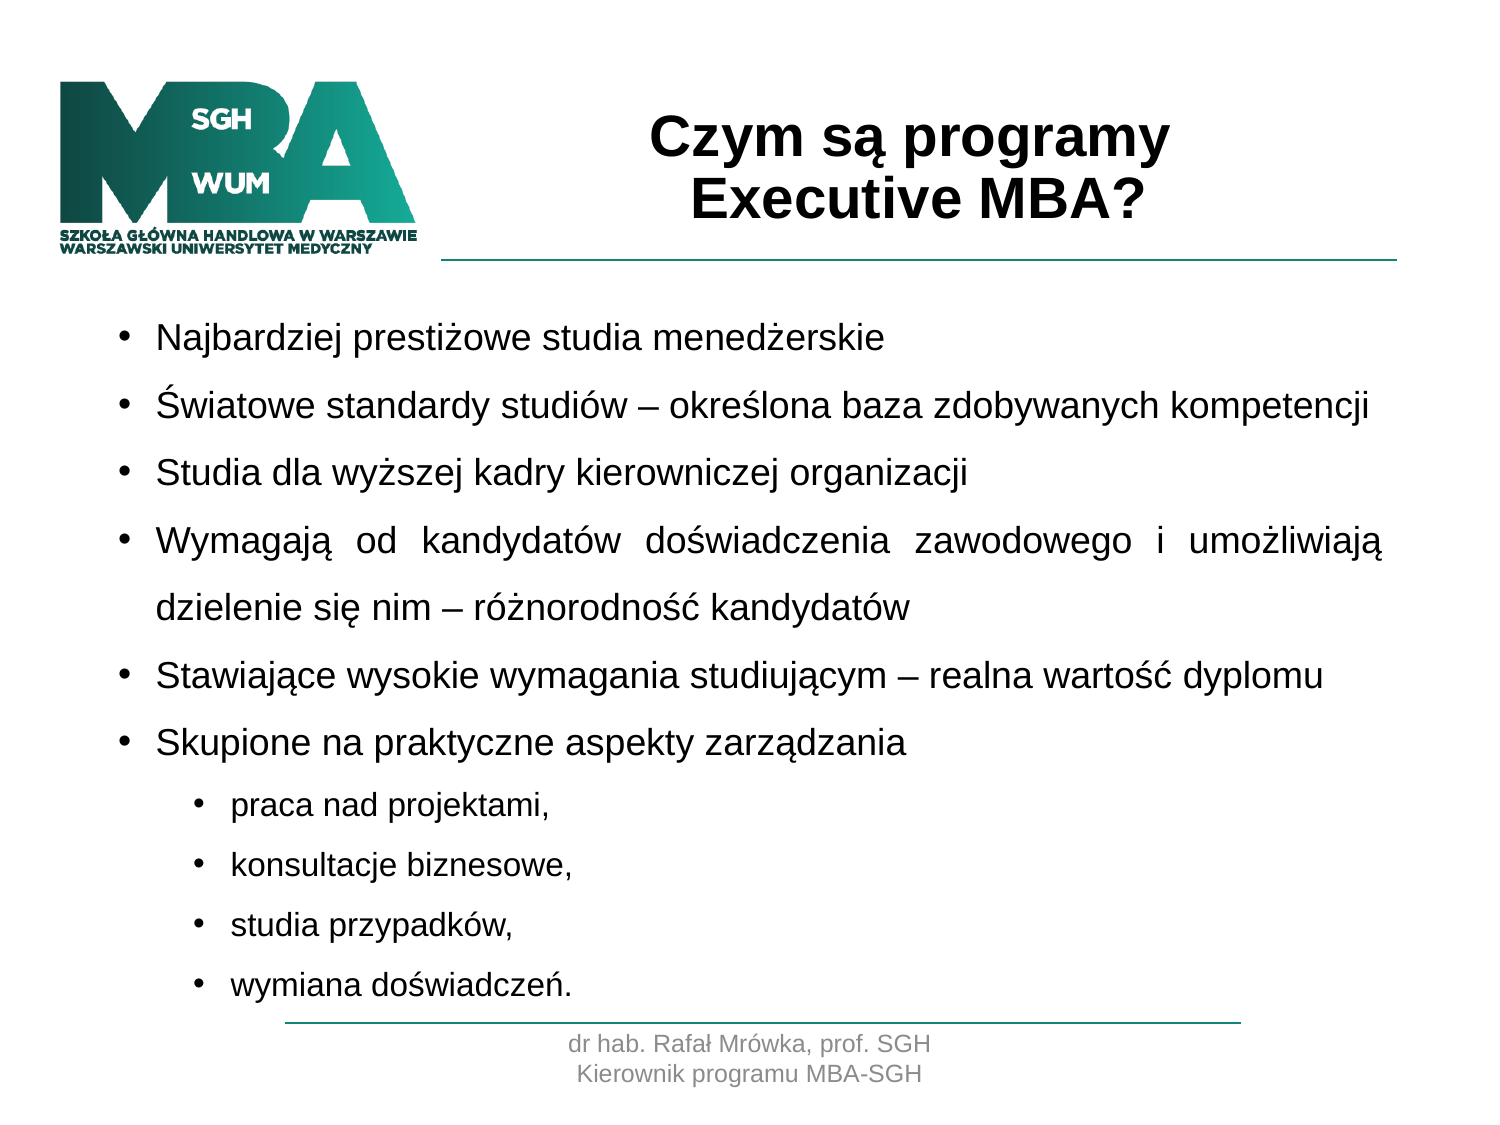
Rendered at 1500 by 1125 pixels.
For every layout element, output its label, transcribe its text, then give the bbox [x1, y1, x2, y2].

list Najbardziej prestiżowe studia menedżerskie Światowe standardy studiów – określona baza zdobywanych kompetencji Studia dla wyższej kadry kierowniczej organizacji Wymagają od kandydatów doświadczenia zawodowego i umożliwiają dzielenie się nim – różnorodność kandydatów Stawiające wysokie wymagania studiującym – realna wartość dyplomu Skupione na praktyczne aspekty zarządzania praca nad projektami, konsultacje biznesowe, studia przypadków, wymiana doświadczeń. [103, 283, 1397, 998]
picture [0, 0, 573, 503]
title Czym są programy Executive MBA? [440, 59, 1397, 278]
footer dr hab. Rafał Mrówka, prof. SGH Kierownik programu MBA-SGH [103, 1042, 1397, 1103]
